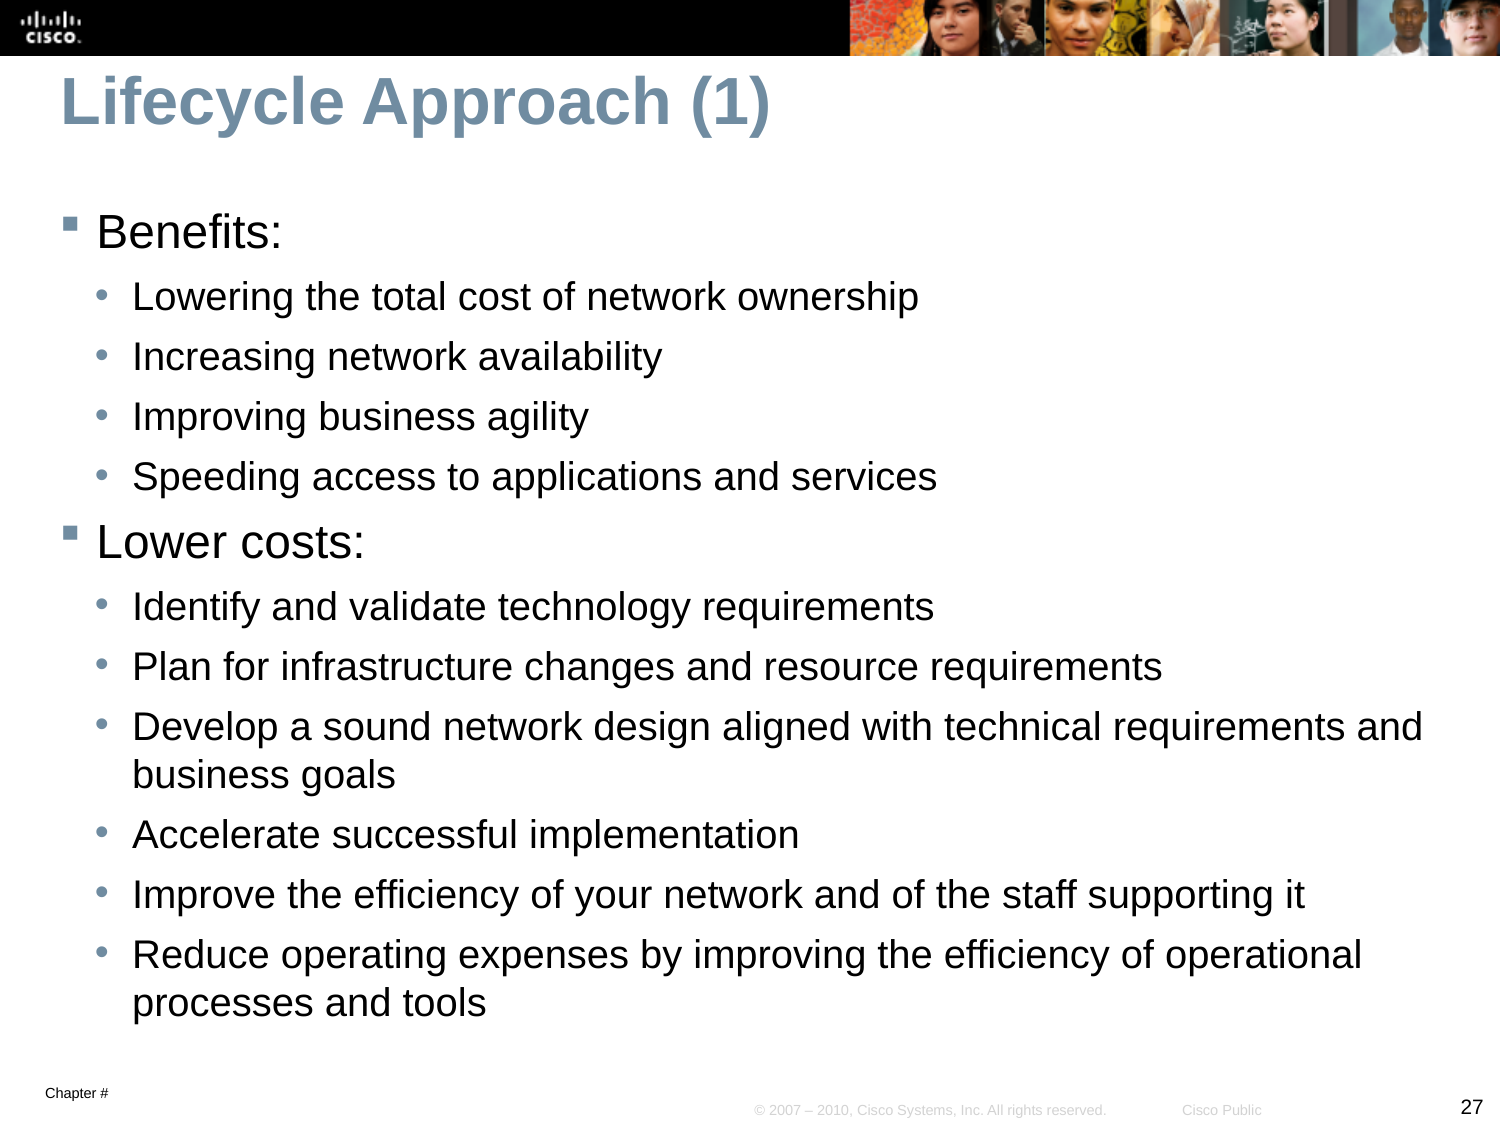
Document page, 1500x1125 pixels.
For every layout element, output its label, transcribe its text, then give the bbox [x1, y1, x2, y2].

list Benefits: Lowering the total cost of network ownership Increasing network availability Improving business agility Speeding access to applications and services Lower costs: Identify and validate technology requirements Plan for infrastructure changes and resource requirements Develop a sound network design aligned with technical requirements and business goals Accelerate successful implementation Improve the efficiency of your network and of the staff supporting it Reduce operating expenses by improving the efficiency of operational processes and tools [45, 193, 1444, 1037]
picture [0, 0, 1500, 56]
title Lifecycle Approach (1) [45, 59, 1444, 182]
